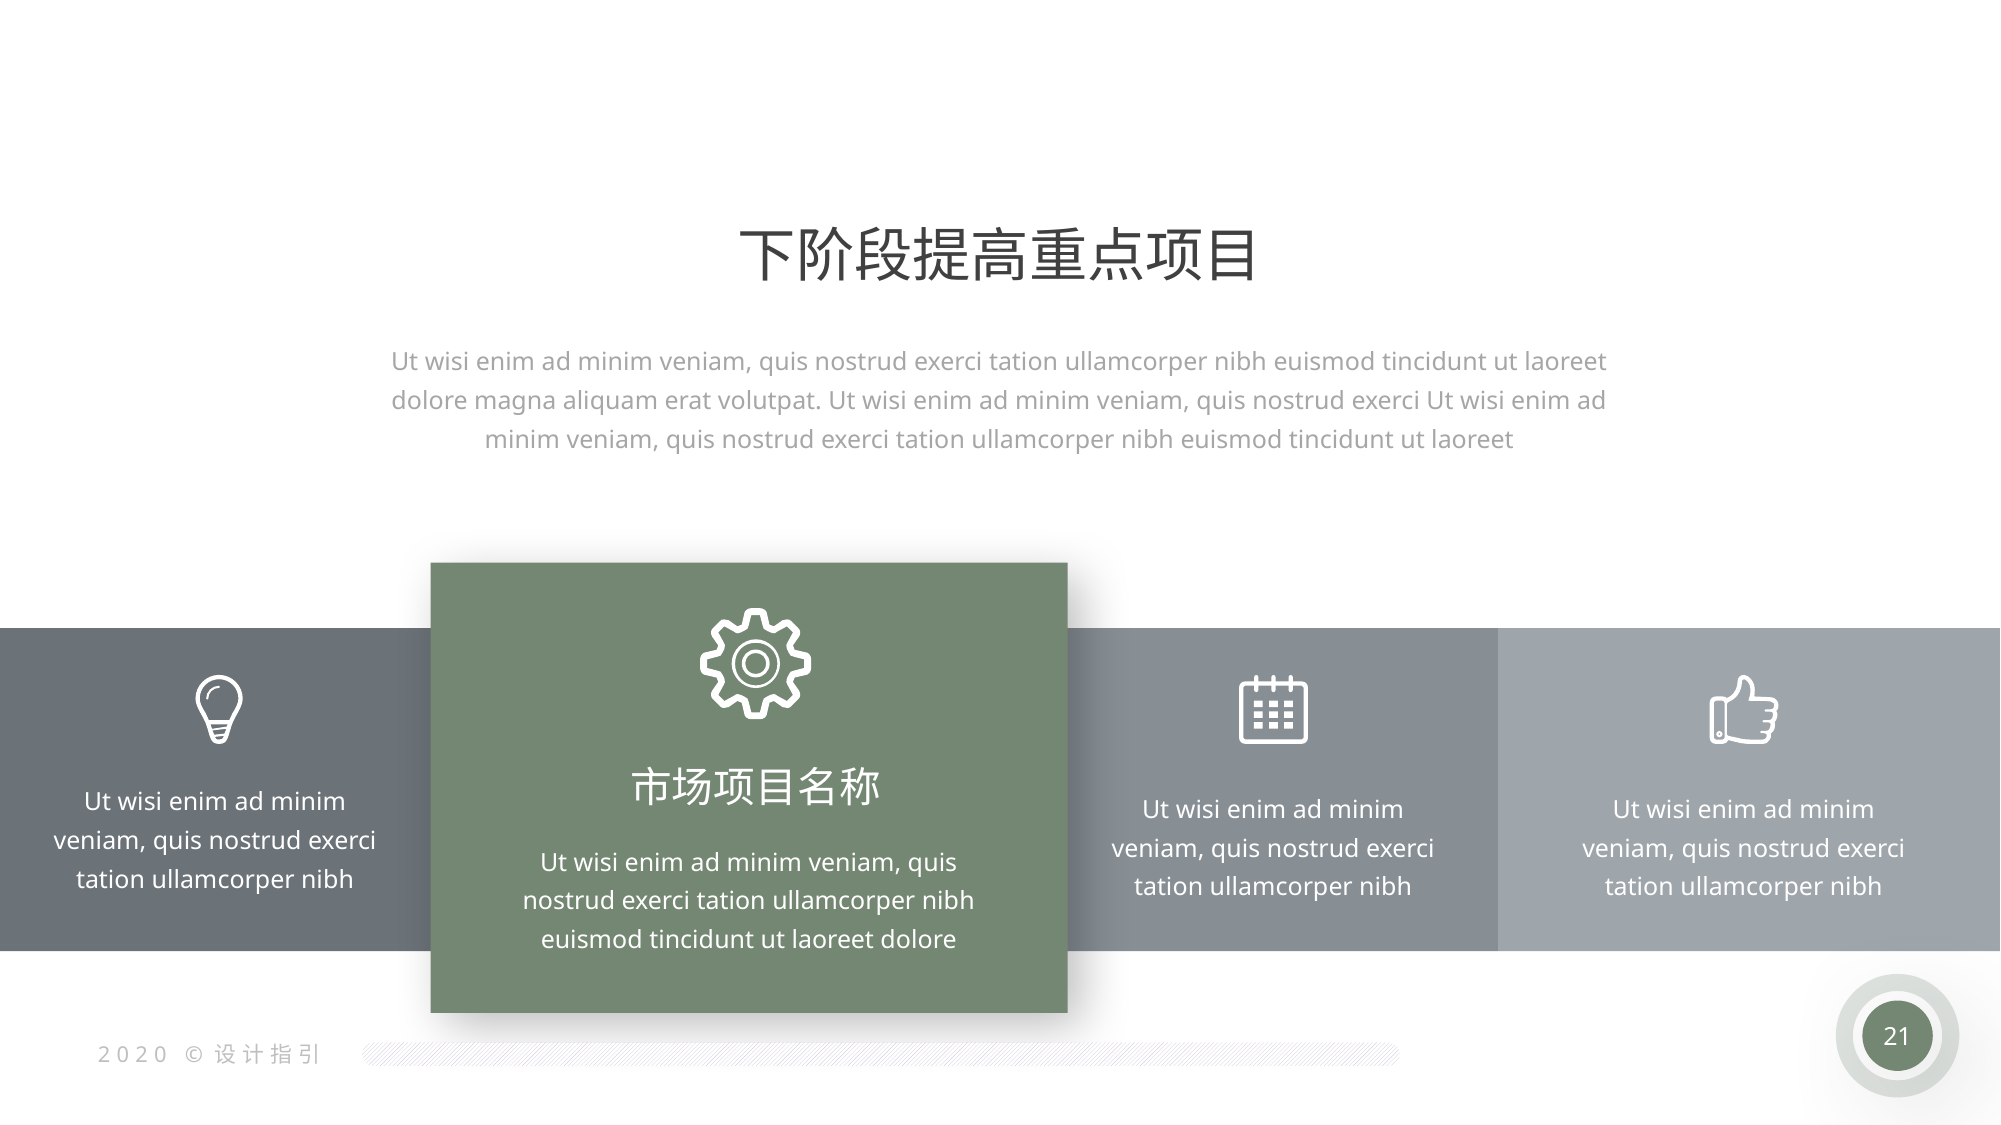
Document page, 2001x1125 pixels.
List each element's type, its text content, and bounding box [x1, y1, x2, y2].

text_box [1835, 973, 1960, 1098]
text_box Ut wisi enim ad minim veniam, quis nostrud exerci tation ullamcorper nibh euismod tincidunt ut laoreet dolore magna aliquam erat volutpat. Ut wisi enim ad minim veniam, quis nostrud exerci Ut wisi enim ad minim veniam, quis nostrud exerci tation ullamcorper nibh euismod tincidunt ut laoreet [367, 329, 1633, 461]
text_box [700, 608, 812, 720]
text_box [429, 1041, 1401, 1067]
text_box 2020 ©设计指引 [83, 1032, 429, 1074]
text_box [1709, 674, 1779, 744]
text_box 市场项目名称 [615, 753, 896, 819]
text_box 下阶段提高重点项目 [722, 210, 1277, 296]
text_box [0, 627, 415, 952]
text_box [195, 674, 243, 744]
text_box Ut wisi enim ad minim veniam, quis nostrud exerci tation ullamcorper nibh [24, 769, 406, 901]
text_box Ut wisi enim ad minim veniam, quis nostrud exerci tation ullamcorper nibh [1553, 776, 1935, 909]
text_box [430, 562, 1068, 1013]
text_box [1497, 627, 2000, 952]
text_box [1112, 627, 1497, 952]
text_box Ut wisi enim ad minim veniam, quis nostrud exerci tation ullamcorper nibh euismod tincidunt ut laoreet dolore [505, 829, 993, 962]
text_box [1239, 674, 1308, 744]
text_box Ut wisi enim ad minim veniam, quis nostrud exerci tation ullamcorper nibh [1083, 776, 1464, 909]
